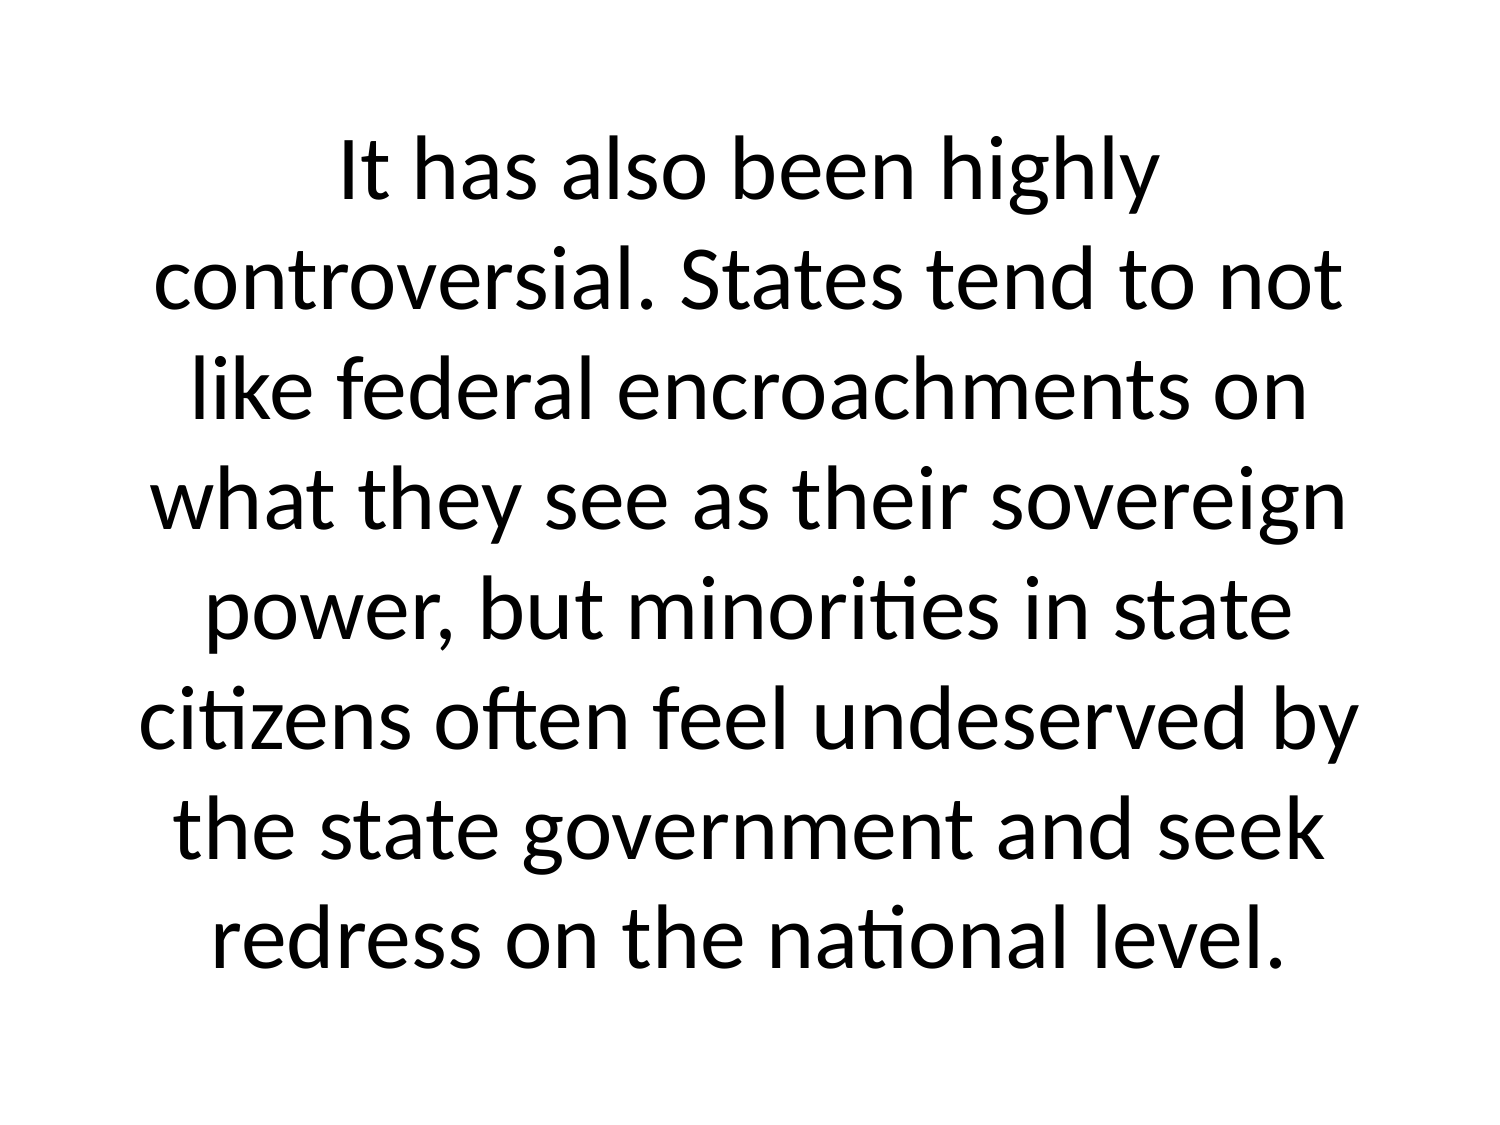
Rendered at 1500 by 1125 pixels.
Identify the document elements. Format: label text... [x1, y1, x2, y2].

title It has also been highly controversial. States tend to not like federal encroachments on what they see as their sovereign power, but minorities in state citizens often feel undeserved by the state government and seek redress on the national level. [74, 44, 1426, 1051]
